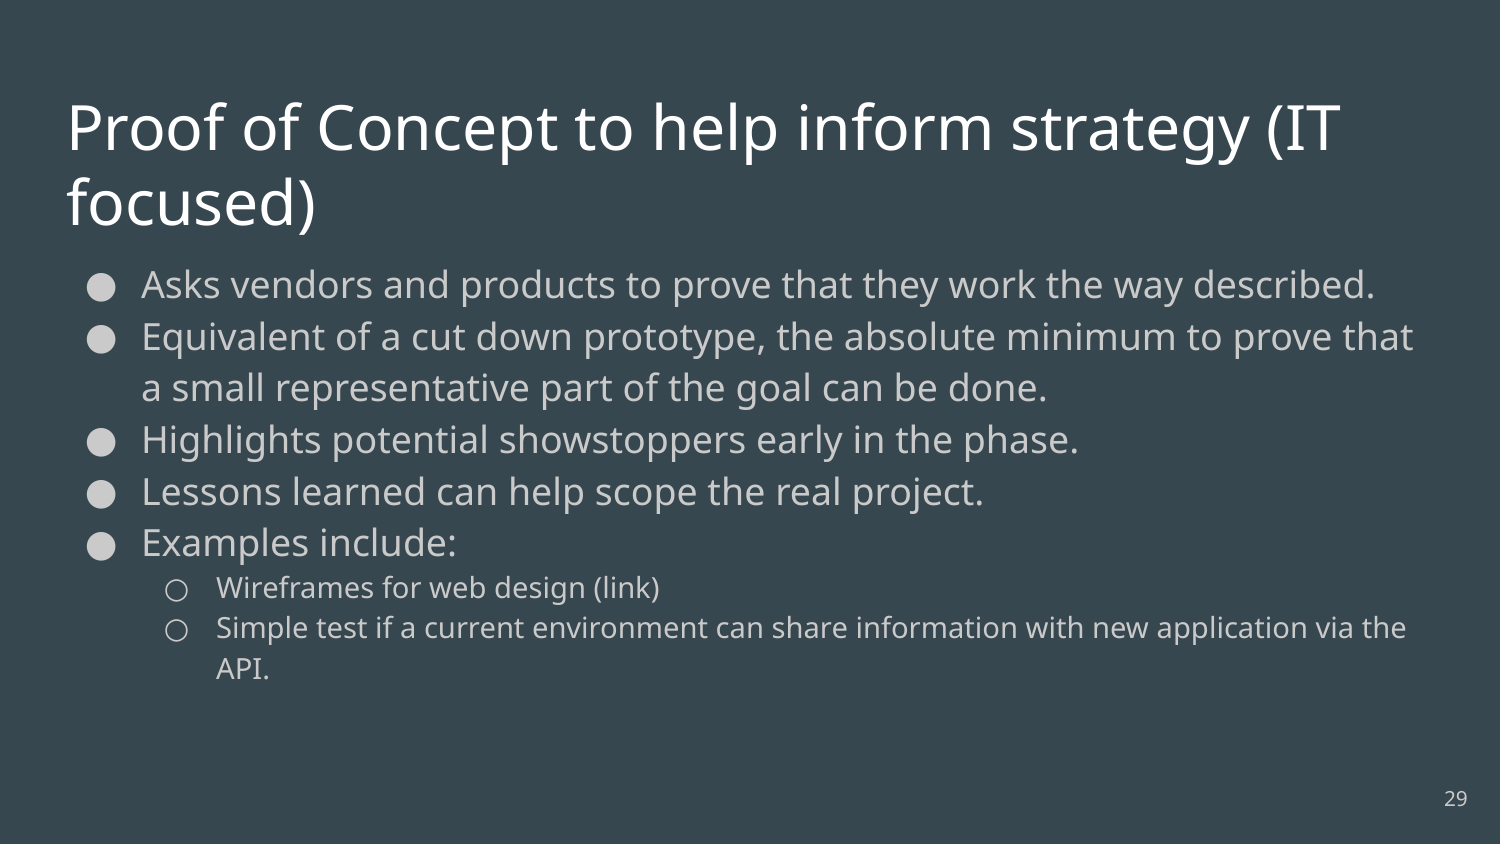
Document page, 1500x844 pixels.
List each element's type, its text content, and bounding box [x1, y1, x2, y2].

slide_number ‹#› [1392, 767, 1483, 833]
list Asks vendors and products to prove that they work the way described. Equivalent of a cut down prototype, the absolute minimum to prove that a small representative part of the goal can be done. Highlights potential showstoppers early in the phase. Lessons learned can help scope the real project. Examples include: Wireframes for web design (link) Simple test if a current environment can share information with new application via the API. [51, 239, 1449, 679]
title Proof of Concept to help inform strategy (IT focused) [51, 72, 1449, 167]
